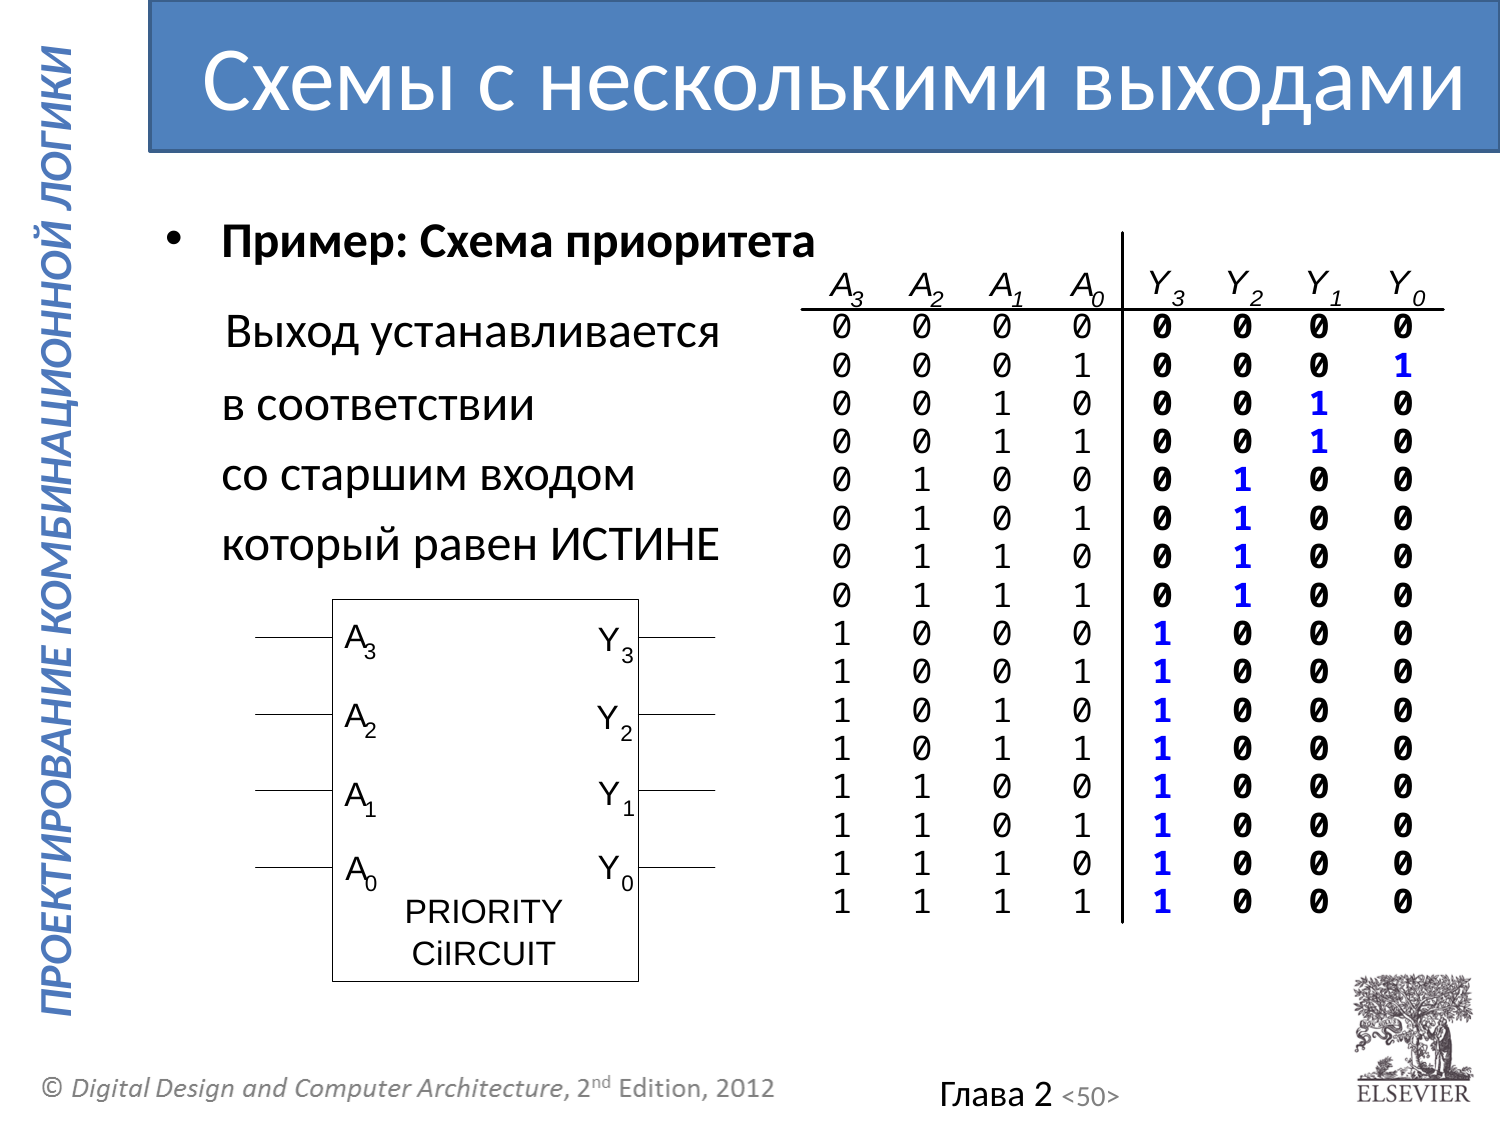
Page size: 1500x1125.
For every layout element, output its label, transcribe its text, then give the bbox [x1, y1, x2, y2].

text_box Схемы с несколькими выходами [187, 11, 1488, 136]
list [249, 593, 721, 988]
picture [0, 0, 1500, 1125]
list Пример: Схема приоритета Выход устанавливается в соответствии со старшим входом который равен ИСТИНЕ [150, 200, 1350, 1013]
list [793, 224, 1451, 931]
